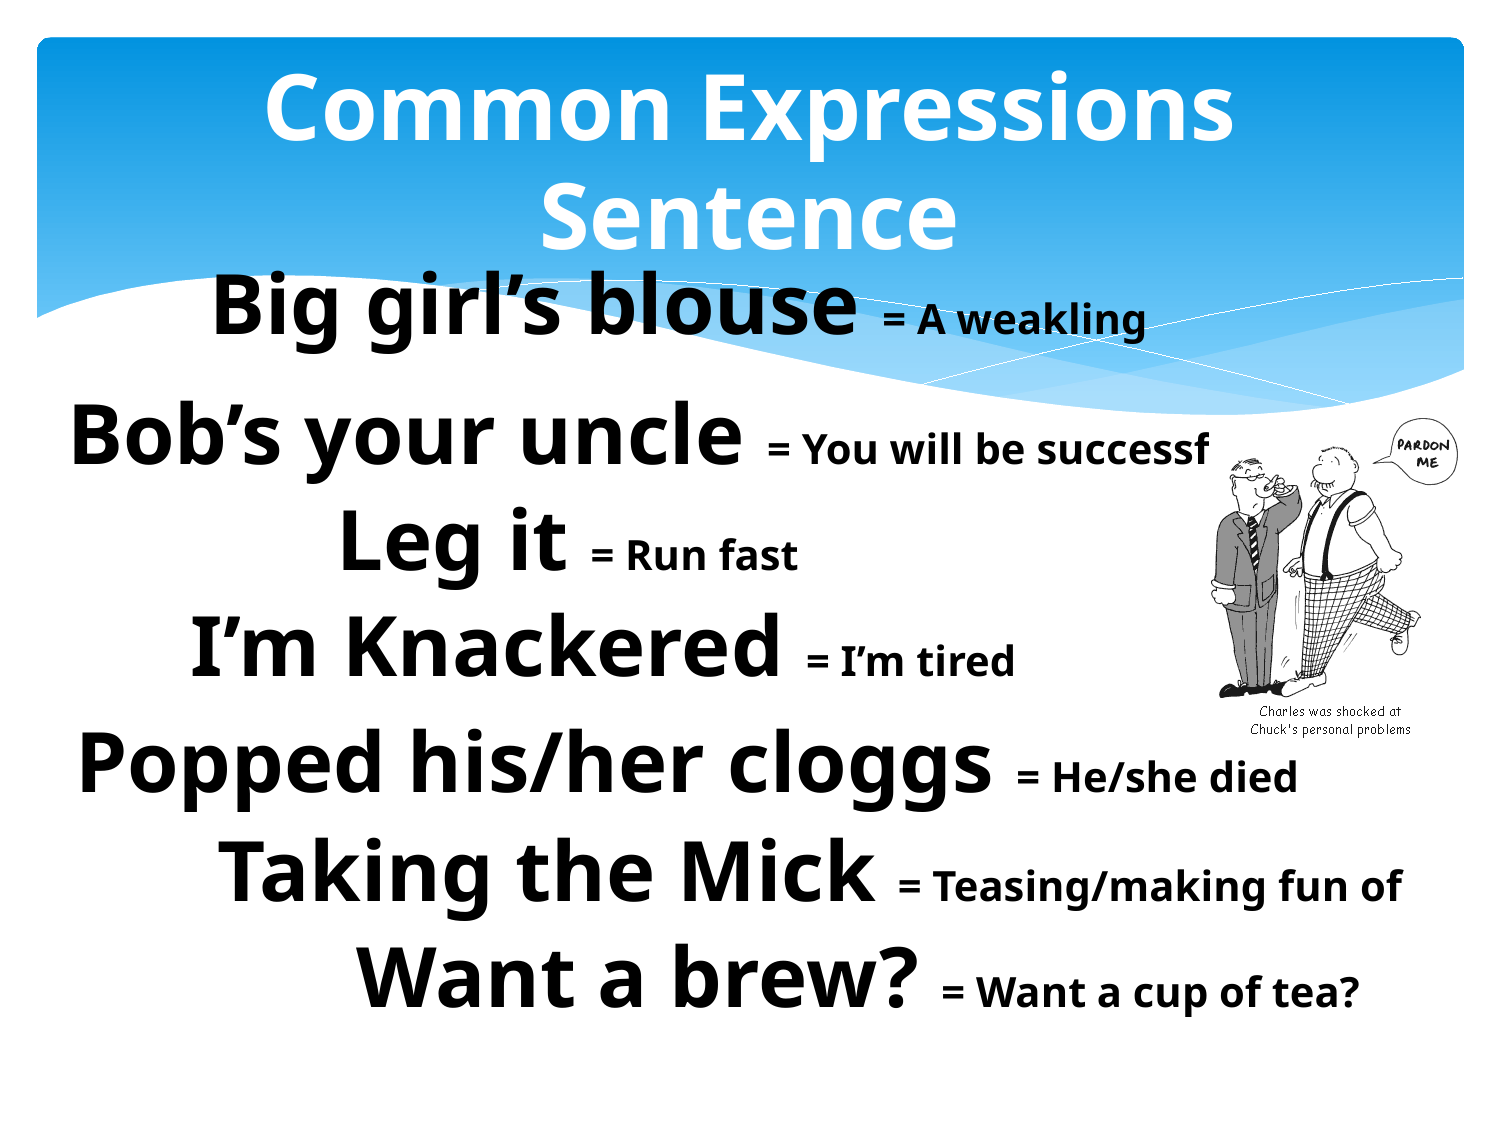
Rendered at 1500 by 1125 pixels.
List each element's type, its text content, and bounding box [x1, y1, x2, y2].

text_box I’m Knackered = I’m tired [175, 585, 1032, 701]
text_box Popped his/her cloggs = He/she died [60, 701, 1315, 817]
title Common Expressions Sentence [75, 55, 1425, 261]
text_box Want a brew? = Want a cup of tea? [341, 916, 1375, 1032]
picture [1209, 416, 1459, 740]
text_box Taking the Mick = Teasing/making fun of [202, 810, 1418, 926]
text_box Bob’s your uncle = You will be successful [0, 373, 1409, 489]
text_box Big girl’s blouse = A weakling [194, 243, 1163, 359]
text_box Leg it = Run fast [321, 489, 814, 595]
